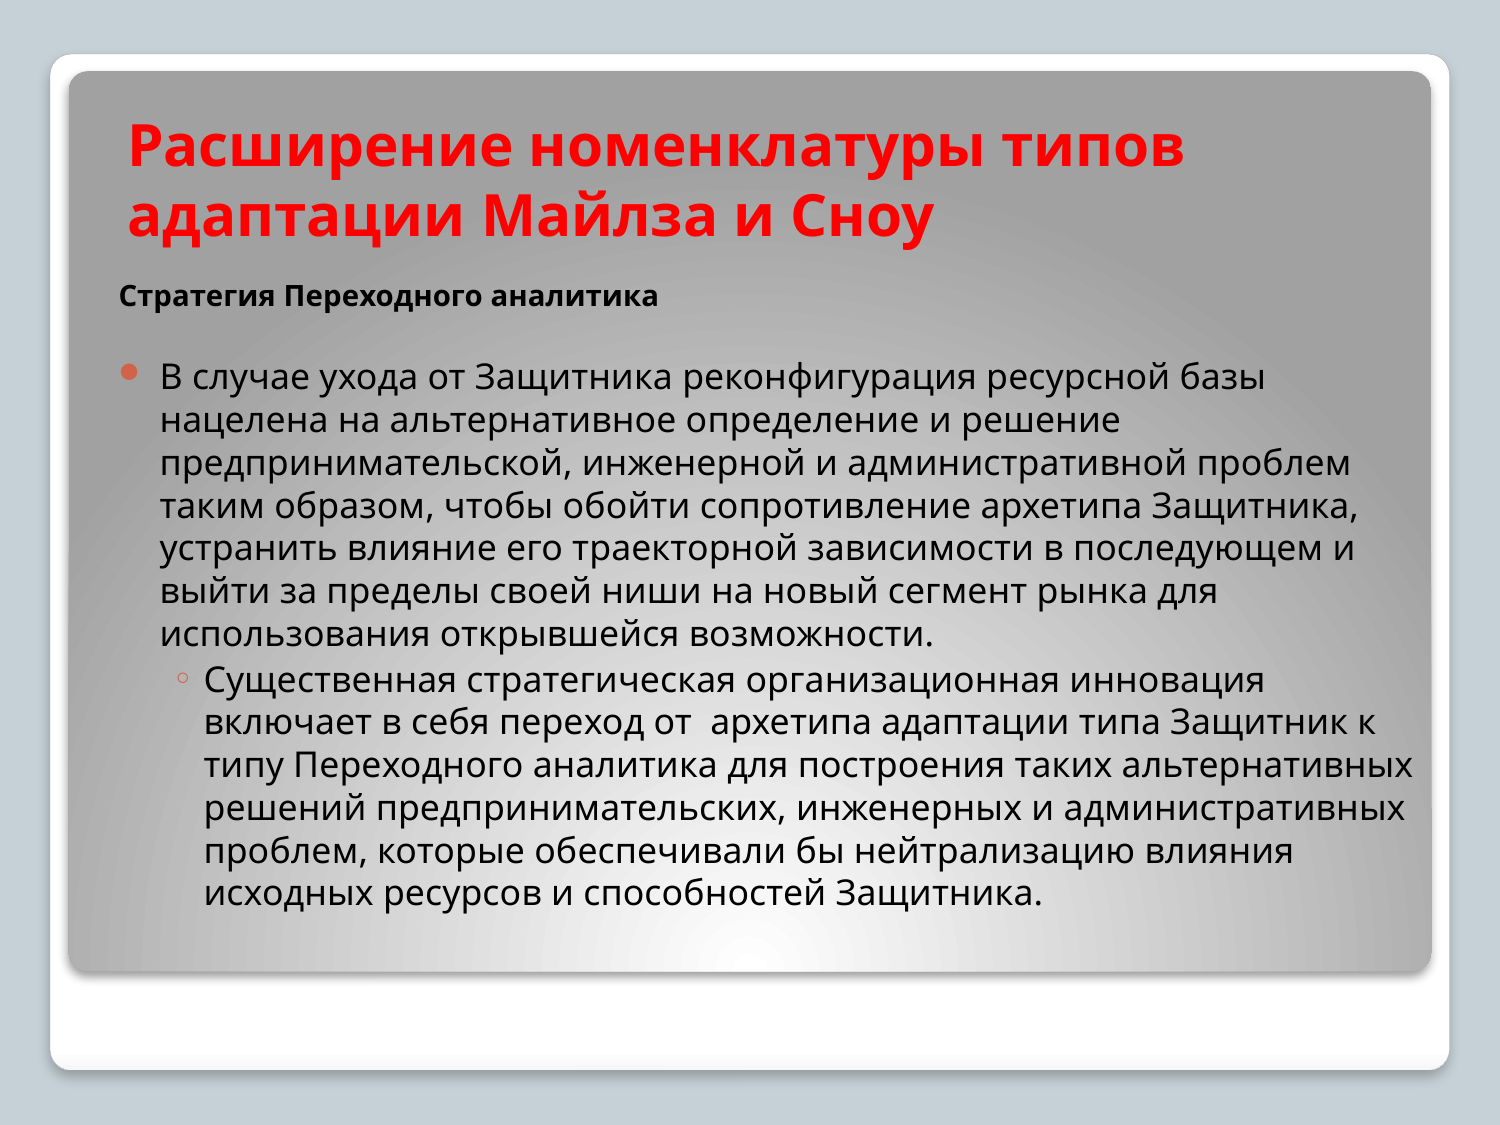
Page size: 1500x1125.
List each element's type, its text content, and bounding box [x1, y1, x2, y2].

title Расширение номенклатуры типов адаптации Майлза и Сноу [112, 101, 1463, 256]
list Стратегия Переходного аналитика В случае ухода от Защитника реконфигурация ресурсной базы нацелена на альтернативное определение и решение предпринимательской, инженерной и административной проблем таким образом, чтобы обойти сопротивление архетипа Защитника, устранить влияние его траекторной зависимости в последующем и выйти за пределы своей ниши на новый сегмент рынка для использования открывшейся возможности. Существенная стратегическая организационная инновация включает в себя переход от архетипа адаптации типа Защитник к типу Переходного аналитика для построения таких альтернативных решений предпринимательских, инженерных и административных проблем, которые обеспечивали бы нейтрализацию влияния исходных ресурсов и способностей Защитника. [88, 262, 1439, 963]
